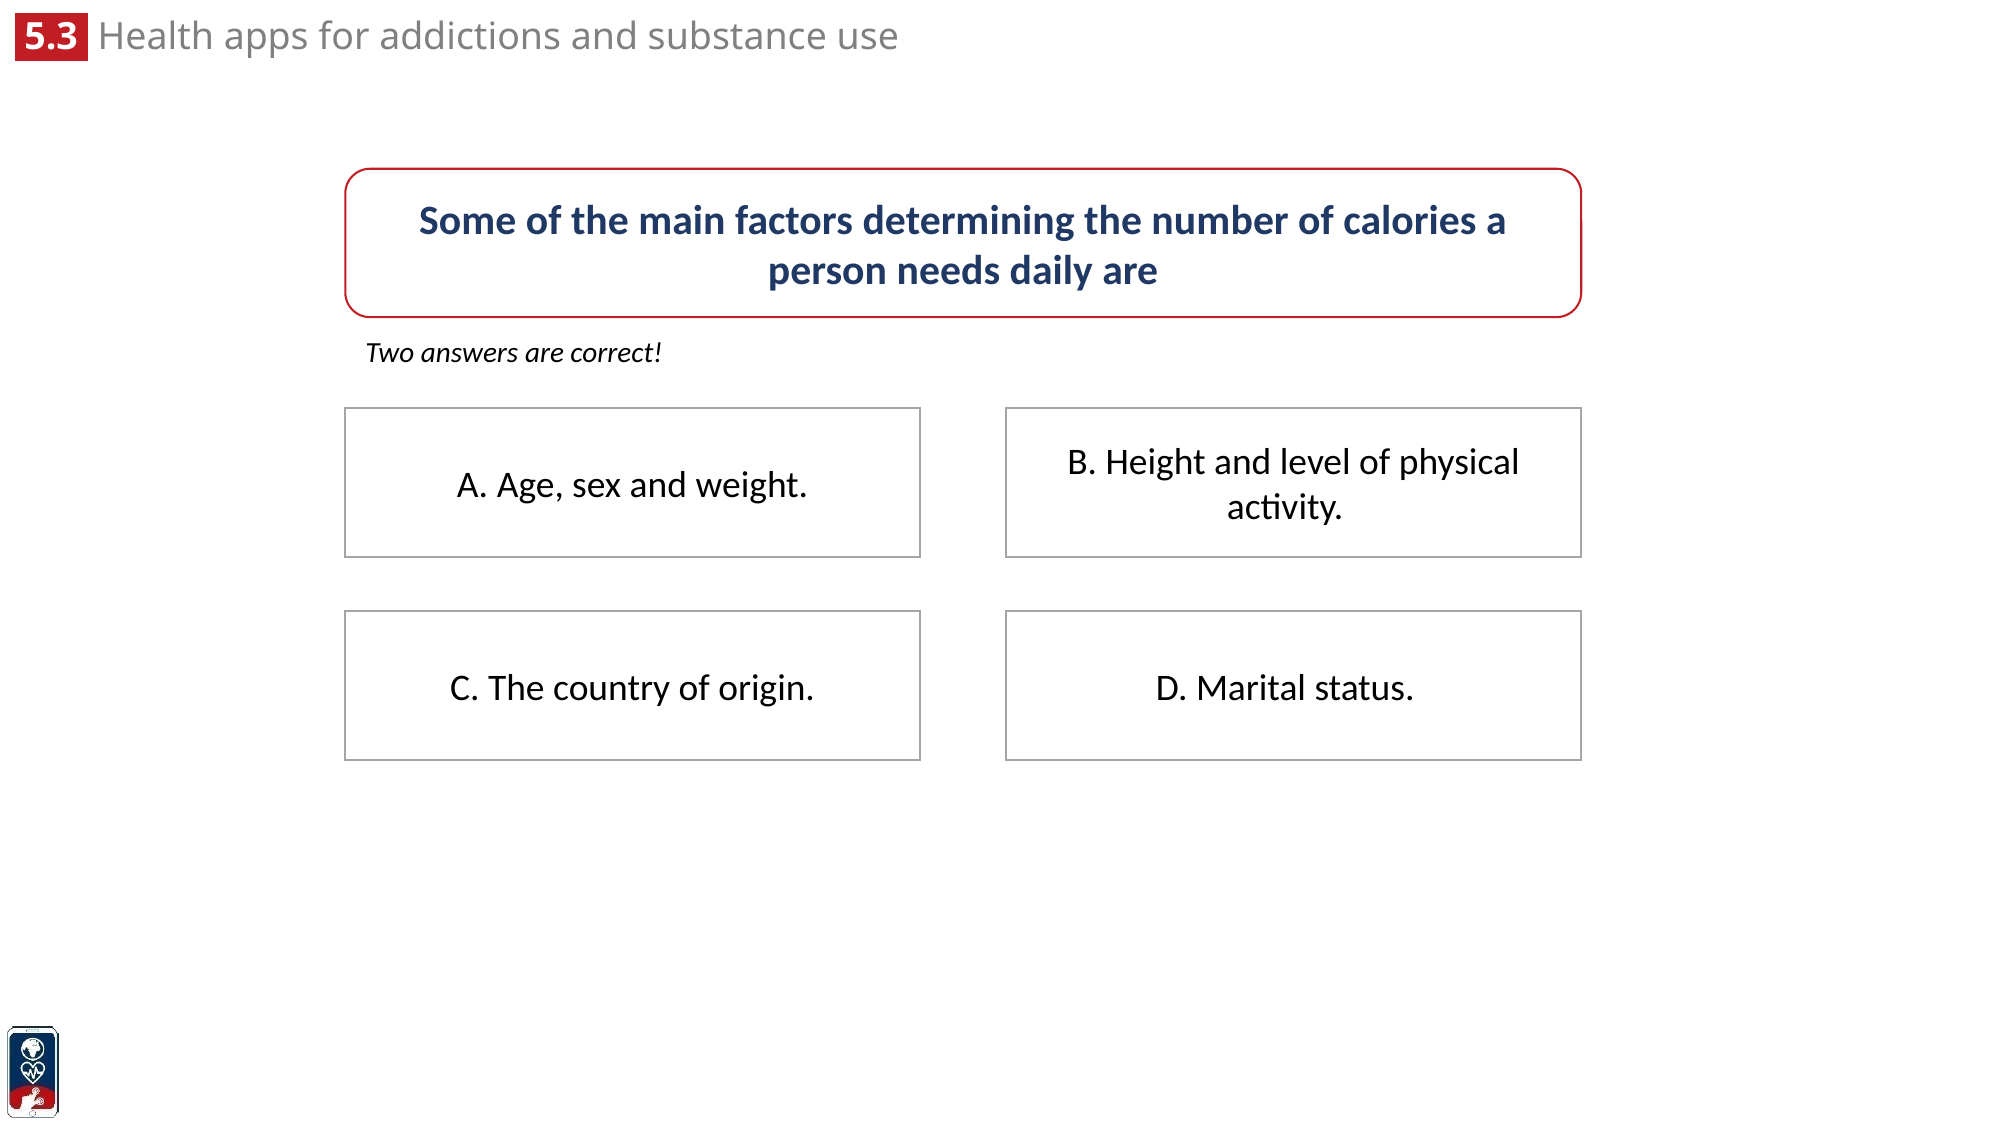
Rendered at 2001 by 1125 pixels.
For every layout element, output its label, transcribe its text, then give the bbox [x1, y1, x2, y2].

text_box A. Age, sex and weight. [344, 407, 921, 558]
text_box Some of the main factors determining the number of calories a person needs daily are [344, 167, 1583, 319]
text_box C. The country of origin. [344, 610, 921, 761]
text_box B. Height and level of physical activity. [1005, 407, 1582, 558]
text_box D. Marital status. [1005, 610, 1582, 761]
picture [7, 1026, 59, 1118]
text_box Two answers are correct! [350, 325, 679, 376]
